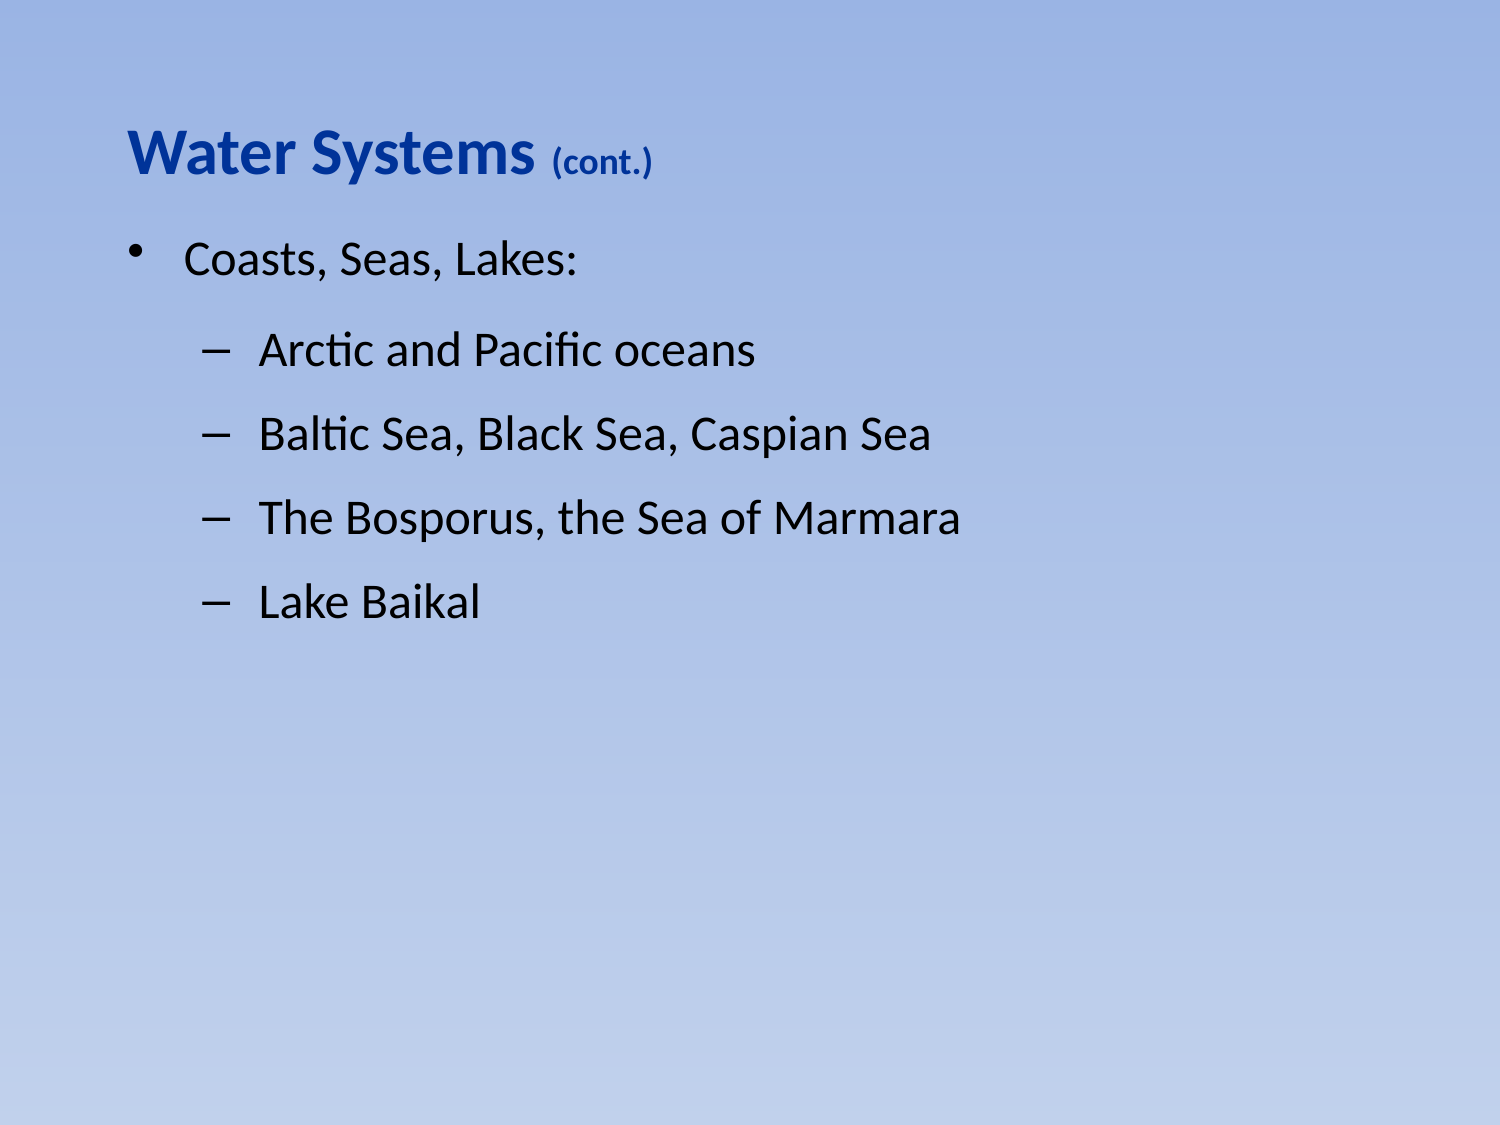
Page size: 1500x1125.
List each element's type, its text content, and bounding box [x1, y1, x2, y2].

text_box Coasts, Seas, Lakes: [112, 224, 1313, 294]
text_box Water Systems (cont.) [112, 109, 1388, 196]
text_box Arctic and Pacific oceans Baltic Sea, Black Sea, Caspian Sea The Bosporus, the Sea of Marmara Lake Baikal [112, 315, 1313, 637]
